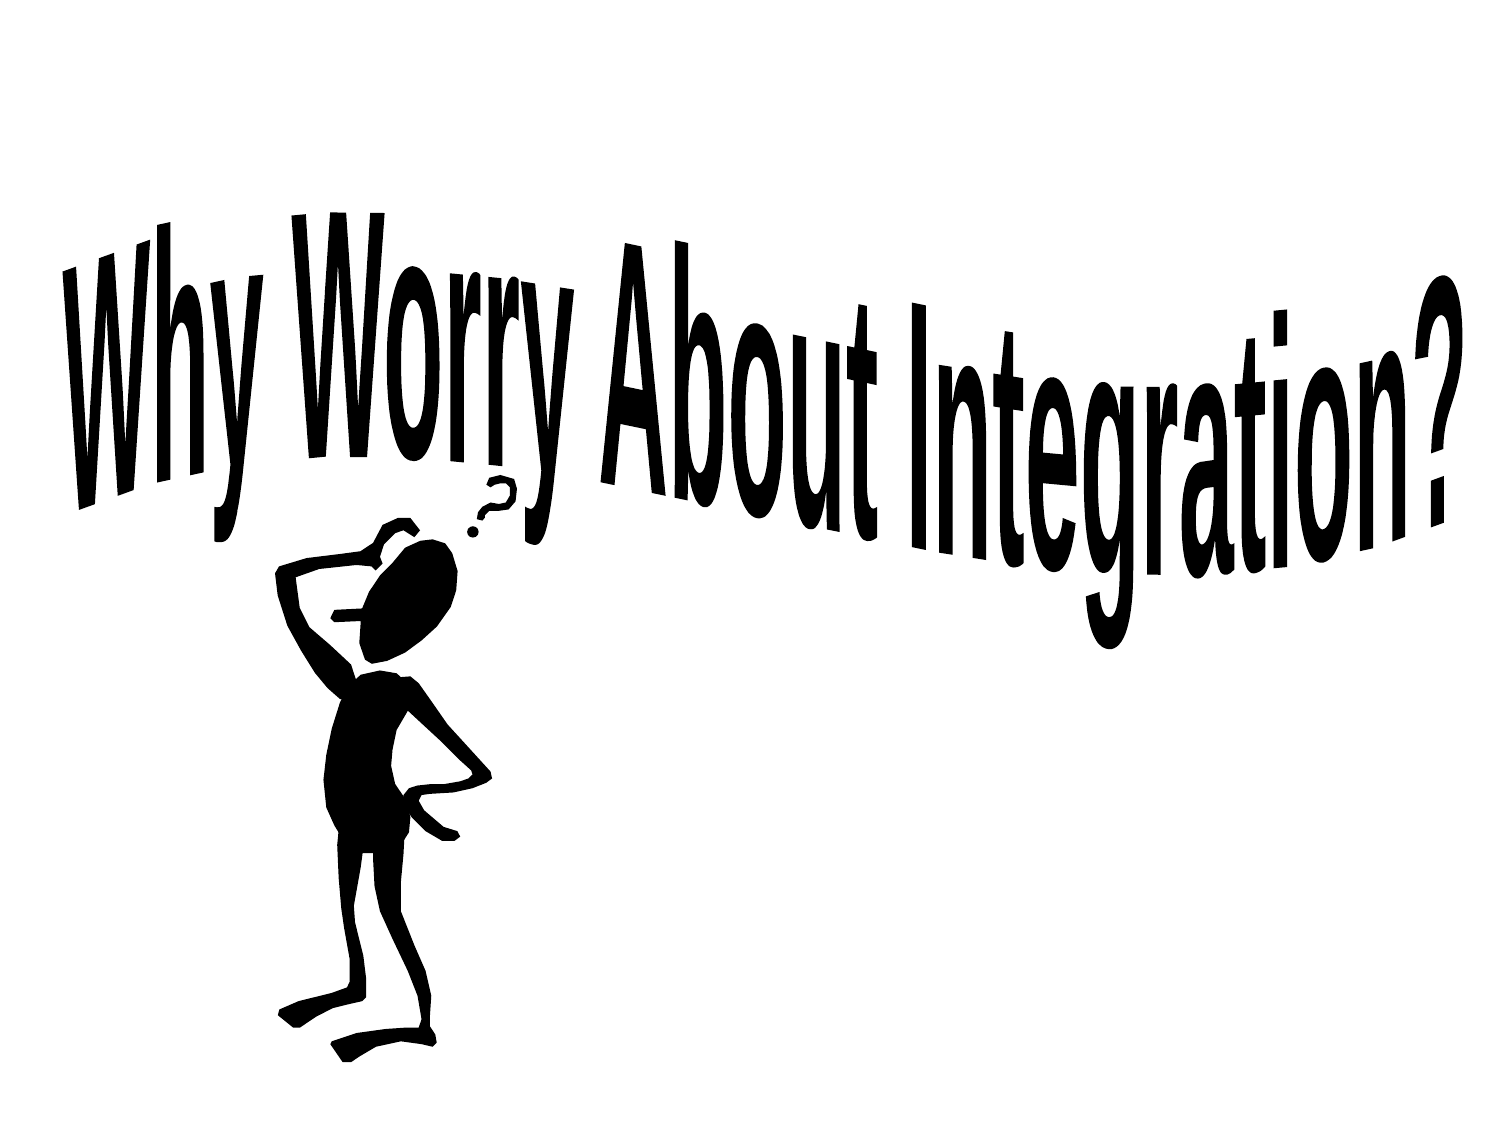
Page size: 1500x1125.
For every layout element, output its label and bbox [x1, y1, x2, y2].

text_box [274, 474, 518, 1063]
